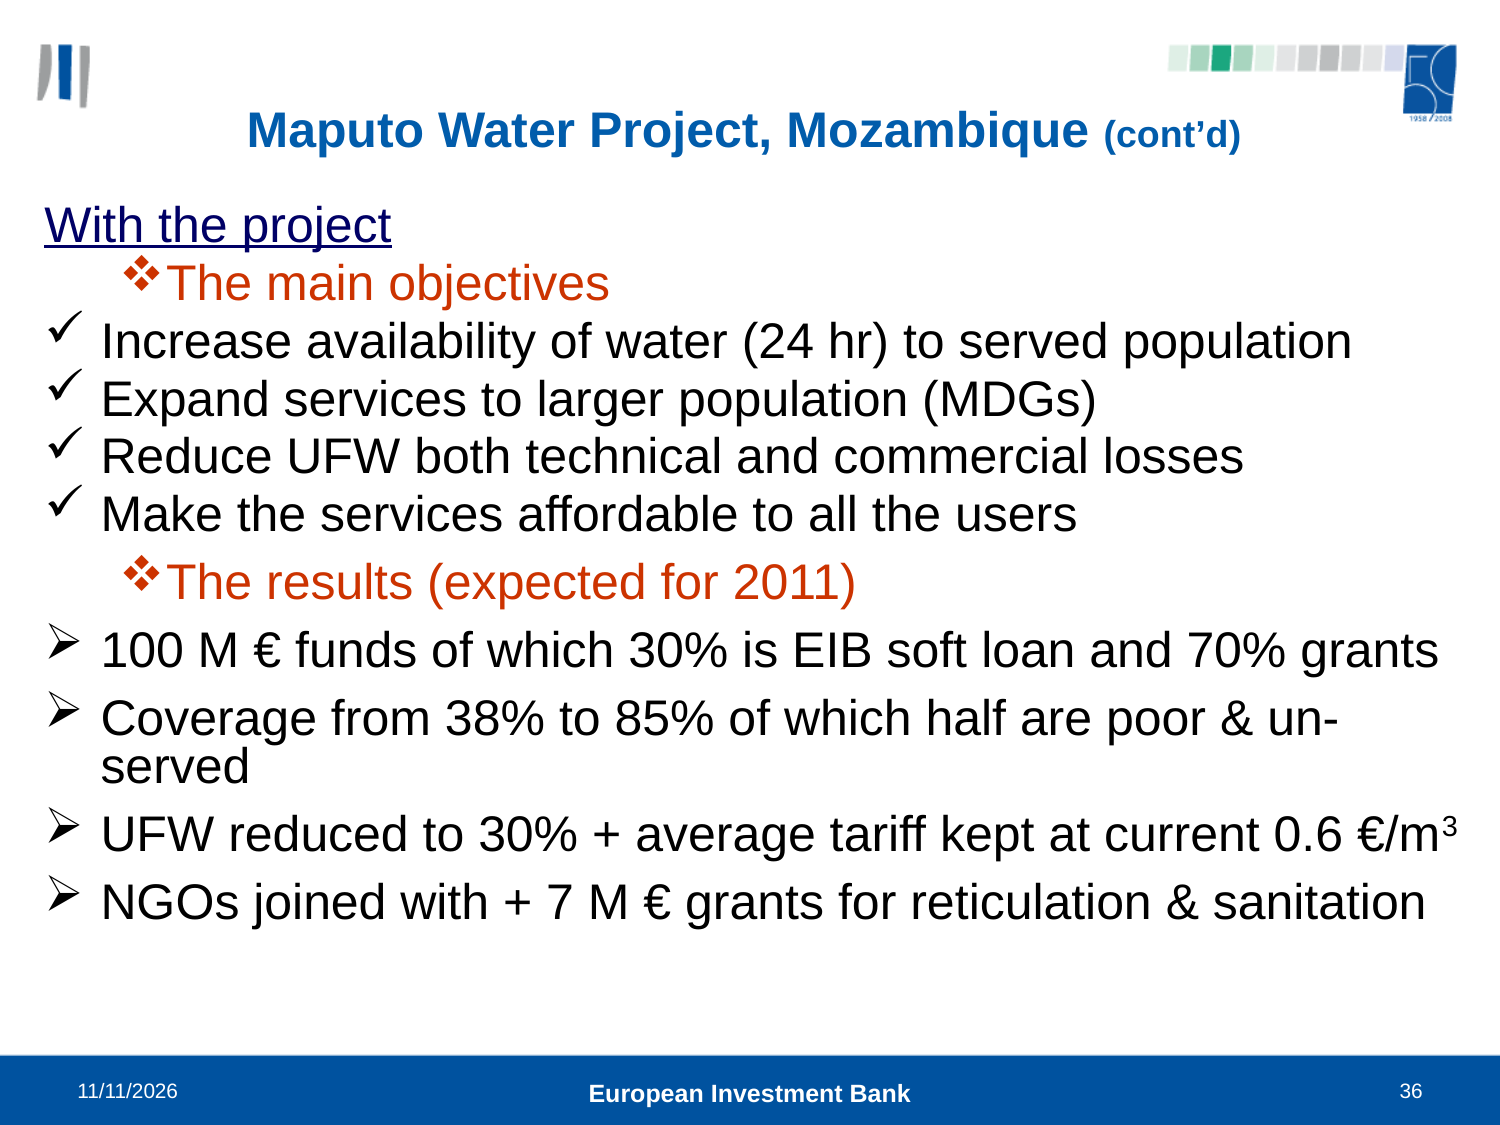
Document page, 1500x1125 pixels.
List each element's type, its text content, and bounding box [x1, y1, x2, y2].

picture [0, 0, 1500, 1125]
slide_number 36 [1274, 1070, 1438, 1125]
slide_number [62, 1070, 226, 1125]
title Maputo Water Project, Mozambique (cont’d) [29, 89, 1460, 196]
list With the project The main objectives Increase availability of water (24 hr) to served population Expand services to larger population (MDGs) Reduce UFW both technical and commercial losses Make the services affordable to all the users The results (expected for 2011) 100 M € funds of which 30% is EIB soft loan and 70% grants Coverage from 38% to 85% of which half are poor & un-served UFW reduced to 30% + average tariff kept at current 0.6 €/m3 NGOs joined with + 7 M € grants for reticulation & sanitation [29, 196, 1483, 1036]
footer European Investment Bank [229, 1070, 1271, 1125]
